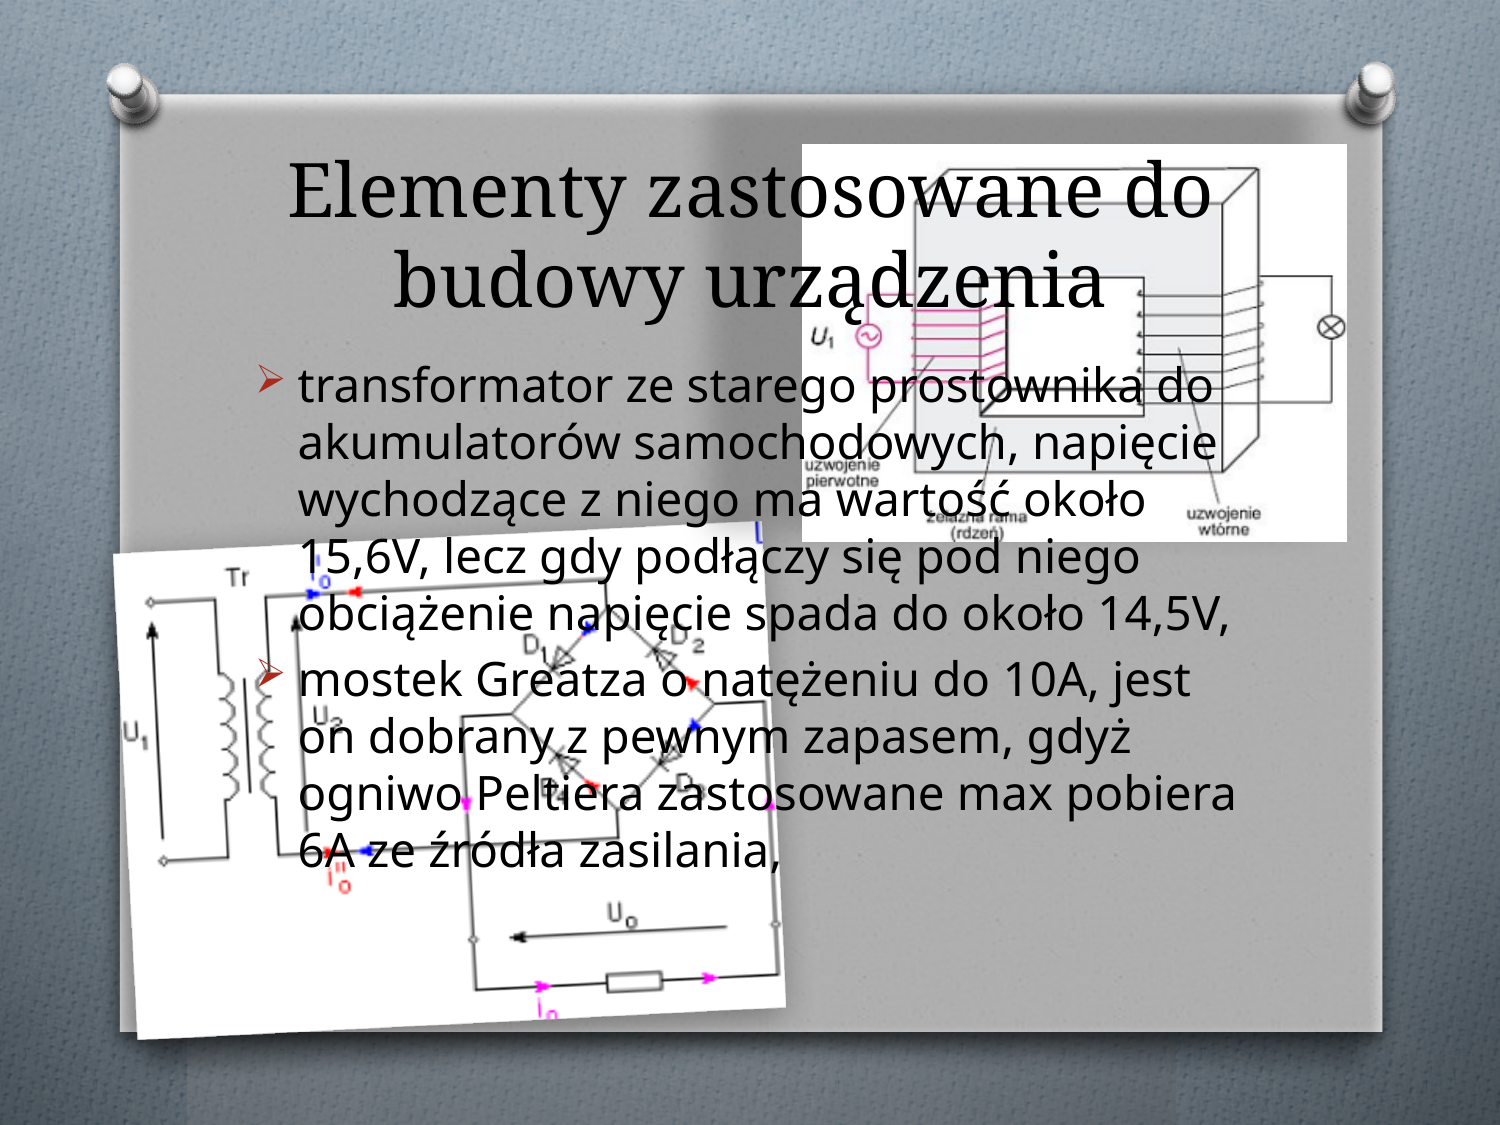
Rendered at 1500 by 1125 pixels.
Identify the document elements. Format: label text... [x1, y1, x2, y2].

title Elementy zastosowane do budowy urządzenia [179, 134, 1323, 332]
picture [114, 536, 785, 1039]
picture [802, 35, 1439, 542]
list transformator ze starego prostownika do akumulatorów samochodowych, napięcie wychodzące z niego ma wartość około 15,6V, lecz gdy podłączy się pod niego obciążenie napięcie spada do około 14,5V, mostek Greatza o natężeniu do 10A, jest on dobrany z pewnym zapasem, gdyż ogniwo Peltiera zastosowane max pobiera 6A ze źródła zasilania, [240, 347, 1257, 939]
picture [75, 29, 198, 153]
